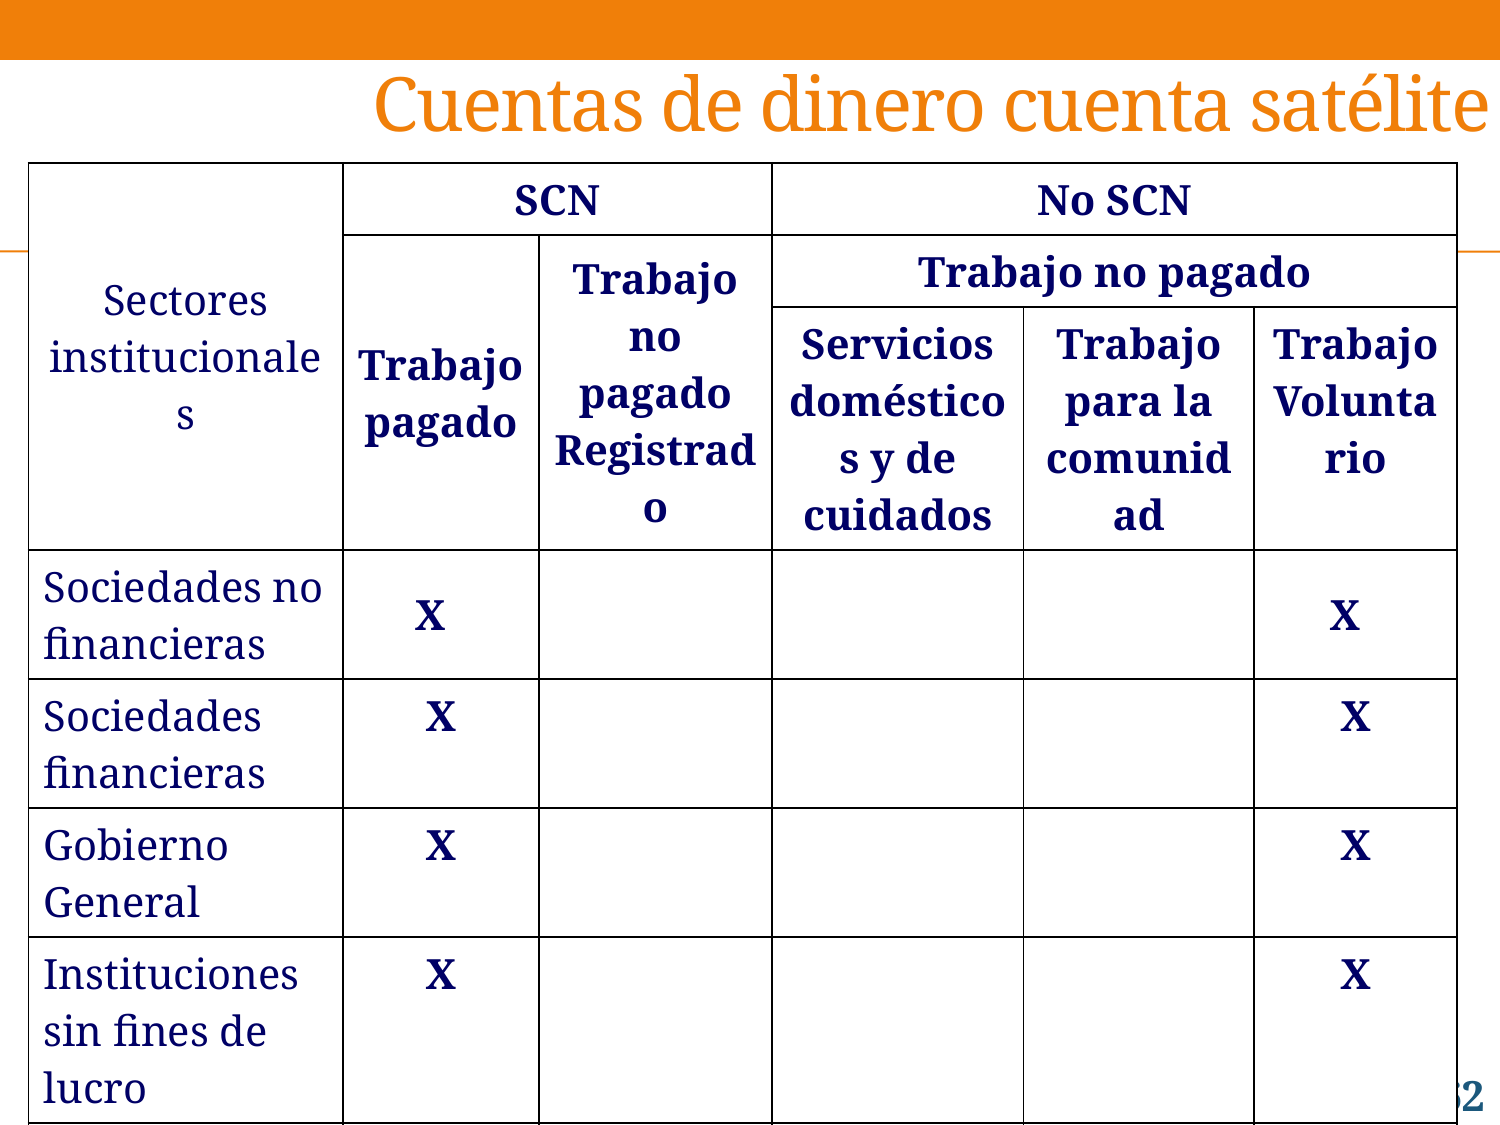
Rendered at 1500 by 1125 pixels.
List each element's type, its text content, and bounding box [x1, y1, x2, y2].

table_cell [1024, 938, 1253, 1122]
table_cell [1024, 551, 1253, 678]
table_cell X [344, 938, 538, 1122]
table_cell [1024, 680, 1253, 807]
table_cell [773, 551, 1023, 678]
table_cell X [344, 551, 538, 678]
table_cell [540, 680, 771, 807]
table_cell X [1255, 680, 1456, 807]
table_header SCN [344, 164, 771, 234]
table_cell Sociedades financieras [29, 680, 342, 807]
table_cell Trabajo para la comunidad [1024, 308, 1253, 549]
table_header No SCN [773, 164, 1456, 234]
table_cell X [344, 809, 538, 936]
table_cell Trabajo Voluntario [1255, 308, 1456, 549]
table_cell [773, 938, 1023, 1122]
table_cell Trabajo no pagado Registrado [540, 236, 771, 549]
table_cell [540, 938, 771, 1122]
table_cell [773, 680, 1023, 807]
table_cell X [344, 680, 538, 807]
table_cell Gobierno General [29, 809, 342, 936]
table_cell X [1255, 938, 1456, 1122]
table_cell [1024, 809, 1253, 936]
slide_number 62 [1458, 1071, 1500, 1125]
table_cell [540, 809, 771, 936]
table_header Sectores institucionales [29, 164, 342, 549]
table_cell Trabajo no pagado [773, 236, 1456, 306]
table_cell Sociedades no financieras [29, 551, 342, 678]
table_cell X [1255, 809, 1456, 936]
table_cell [540, 551, 771, 678]
table_cell Trabajo pagado [344, 236, 538, 549]
table_cell X [1255, 551, 1456, 678]
table_cell Instituciones sin fines de lucro [29, 938, 342, 1122]
table_cell [773, 809, 1023, 936]
title Cuentas de dinero cuenta satélite [6, 60, 1500, 144]
table_cell Servicios domésticos y de cuidados [773, 308, 1023, 549]
